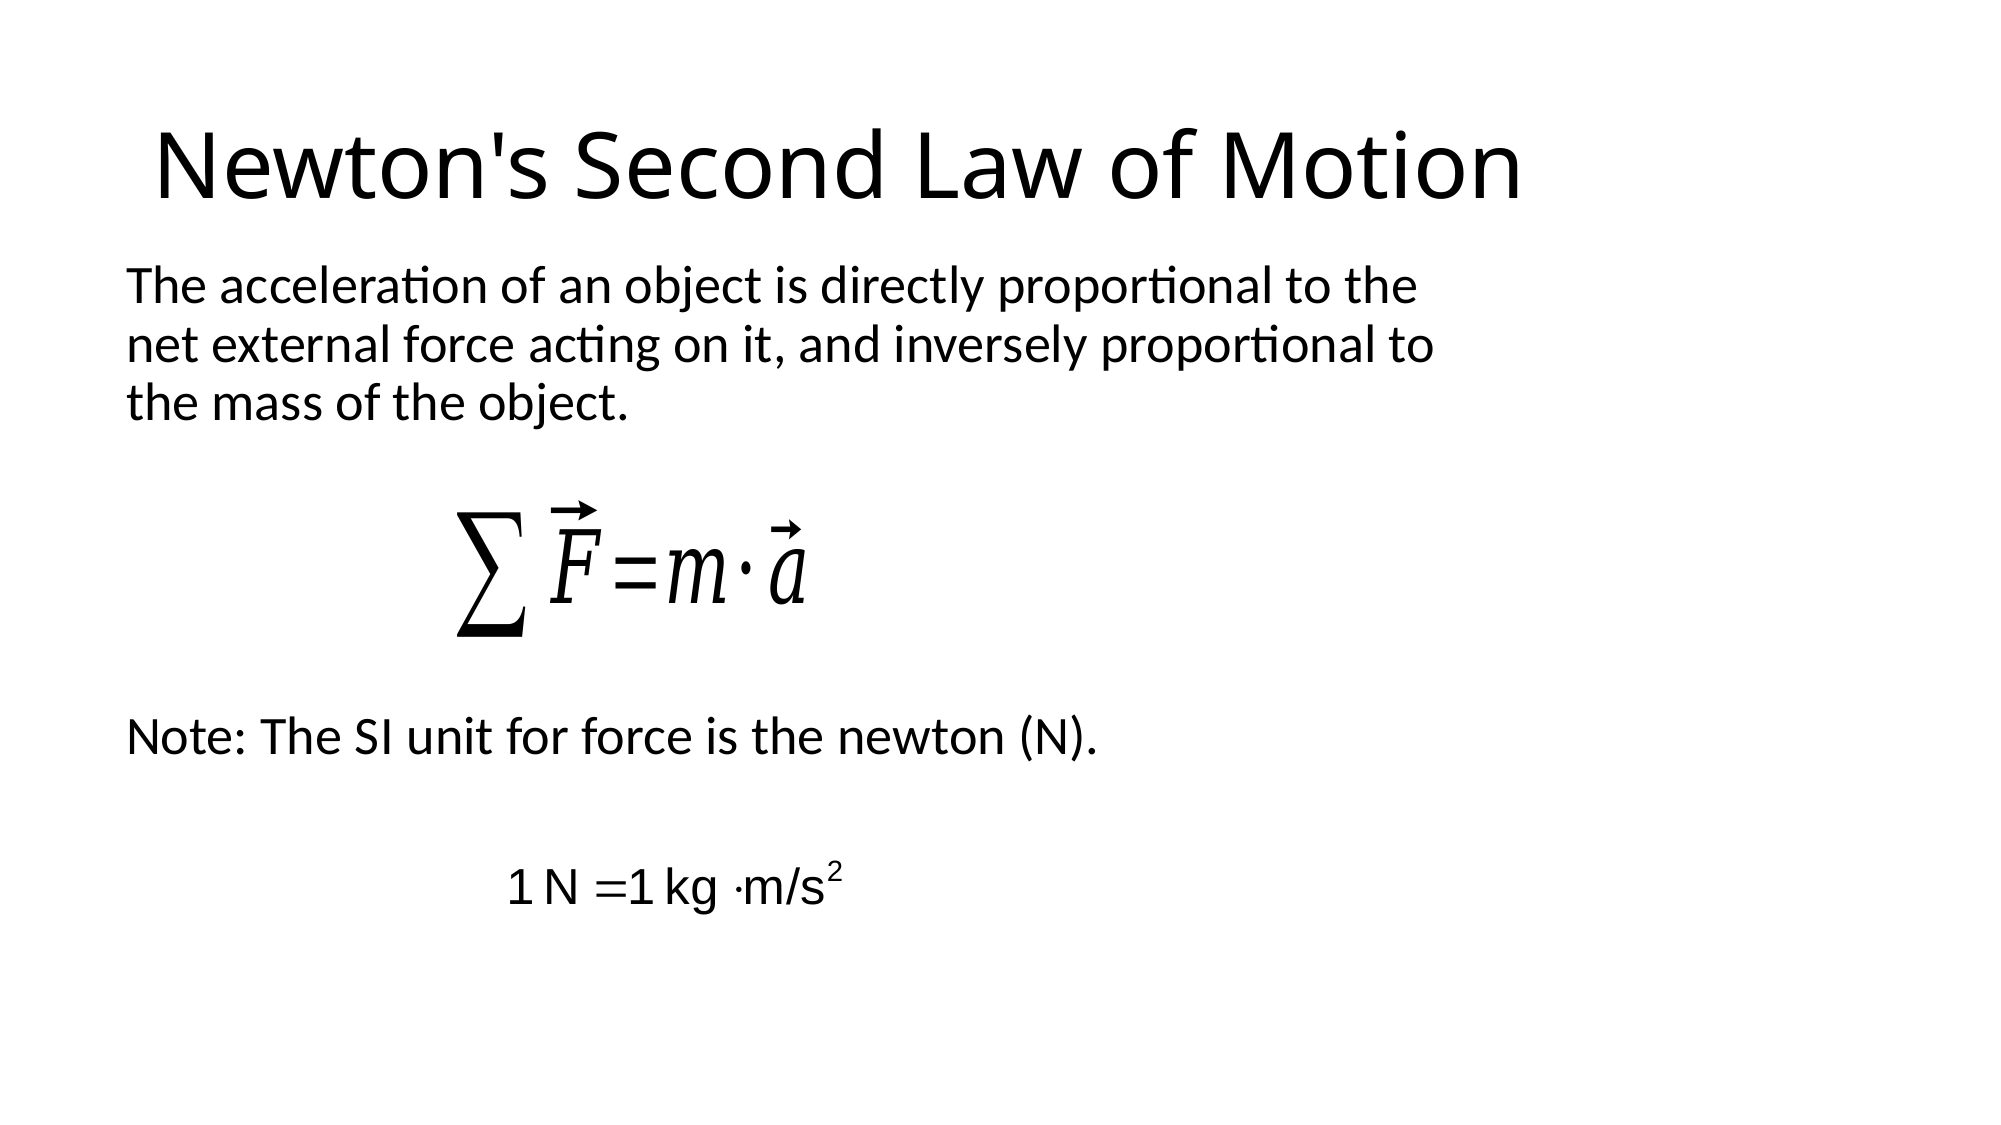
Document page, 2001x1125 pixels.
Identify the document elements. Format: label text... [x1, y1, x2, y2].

list The acceleration of an object is directly proportional to the net external force acting on it, and inversely proportional to the mass of the object. [111, 249, 1462, 457]
list Note: The S I unit for force is the newton (N). [111, 700, 1187, 783]
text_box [503, 849, 854, 926]
title Newton's Second Law of Motion [137, 59, 1863, 278]
